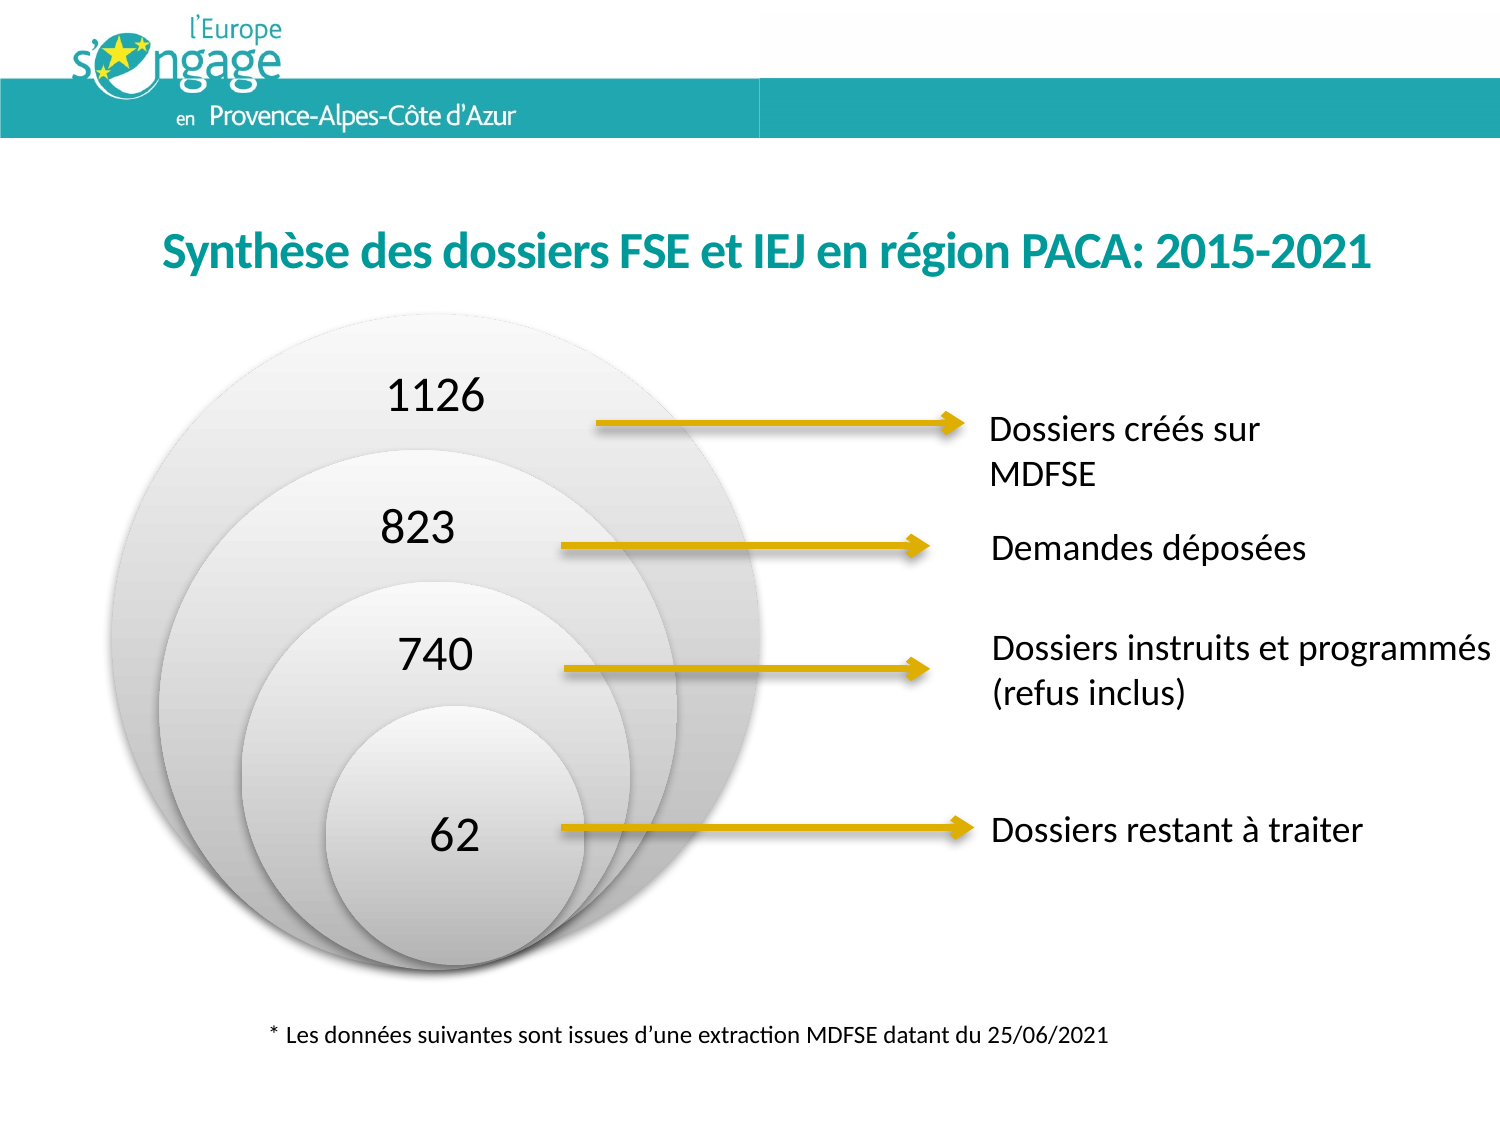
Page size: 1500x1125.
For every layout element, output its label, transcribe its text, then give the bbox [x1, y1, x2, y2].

text_box Dossiers créés sur MDFSE [974, 397, 1365, 502]
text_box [0, 14, 1500, 138]
text_box Dossiers restant à traiter [976, 797, 1379, 857]
title Synthèse des dossiers FSE et IEJ en région PACA: 2015-2021 [130, 159, 1406, 362]
text_box Demandes déposées [976, 515, 1323, 576]
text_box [111, 314, 760, 979]
text_box * Les données suivantes sont issues d’une extraction MDFSE datant du 25/06/2021 [253, 1011, 1317, 1057]
text_box Dossiers instruits et programmés (refus inclus) [977, 615, 1500, 721]
